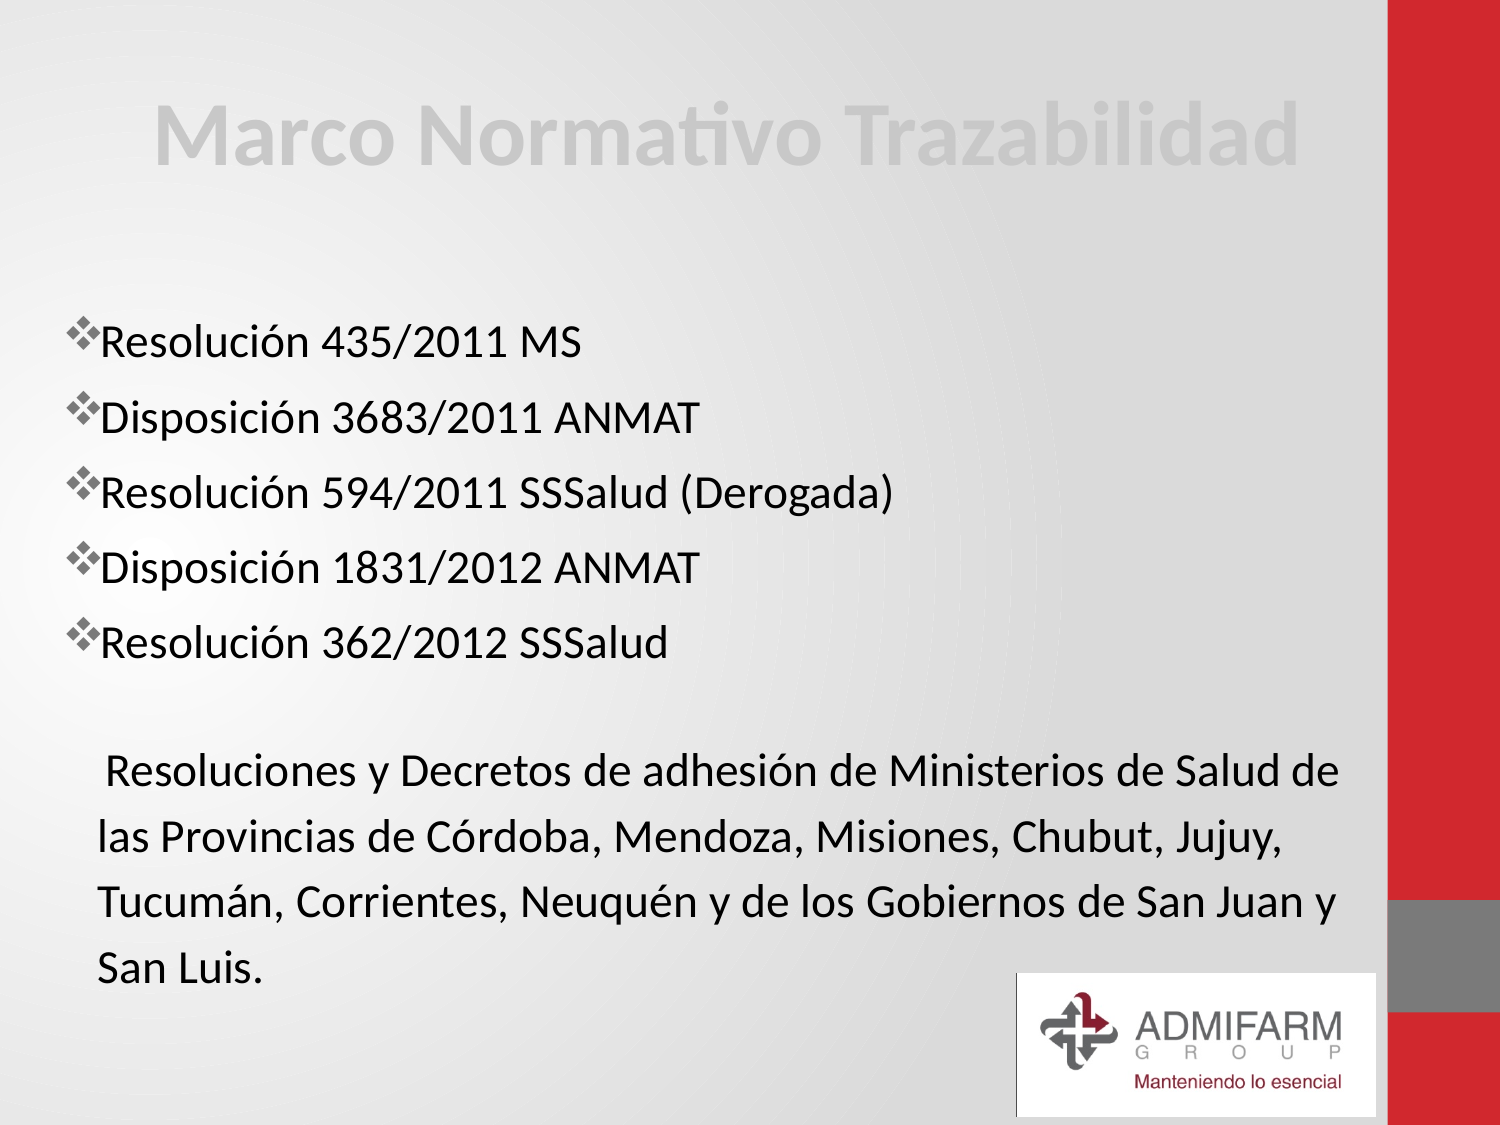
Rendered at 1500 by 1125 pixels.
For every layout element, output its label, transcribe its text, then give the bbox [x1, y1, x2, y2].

picture [1015, 973, 1377, 1118]
text_box Marco Normativo Trazabilidad [137, 66, 1318, 192]
list Resolución 435/2011 MS Disposición 3683/2011 ANMAT Resolución 594/2011 SSSalud (Derogada) Disposición 1831/2012 ANMAT Resolución 362/2012 SSSalud Resoluciones y Decretos de adhesión de Ministerios de Salud de las Provincias de Córdoba, Mendoza, Misiones, Chubut, Jujuy, Tucumán, Corrientes, Neuquén y de los Gobiernos de San Juan y San Luis. [29, 231, 1390, 1005]
